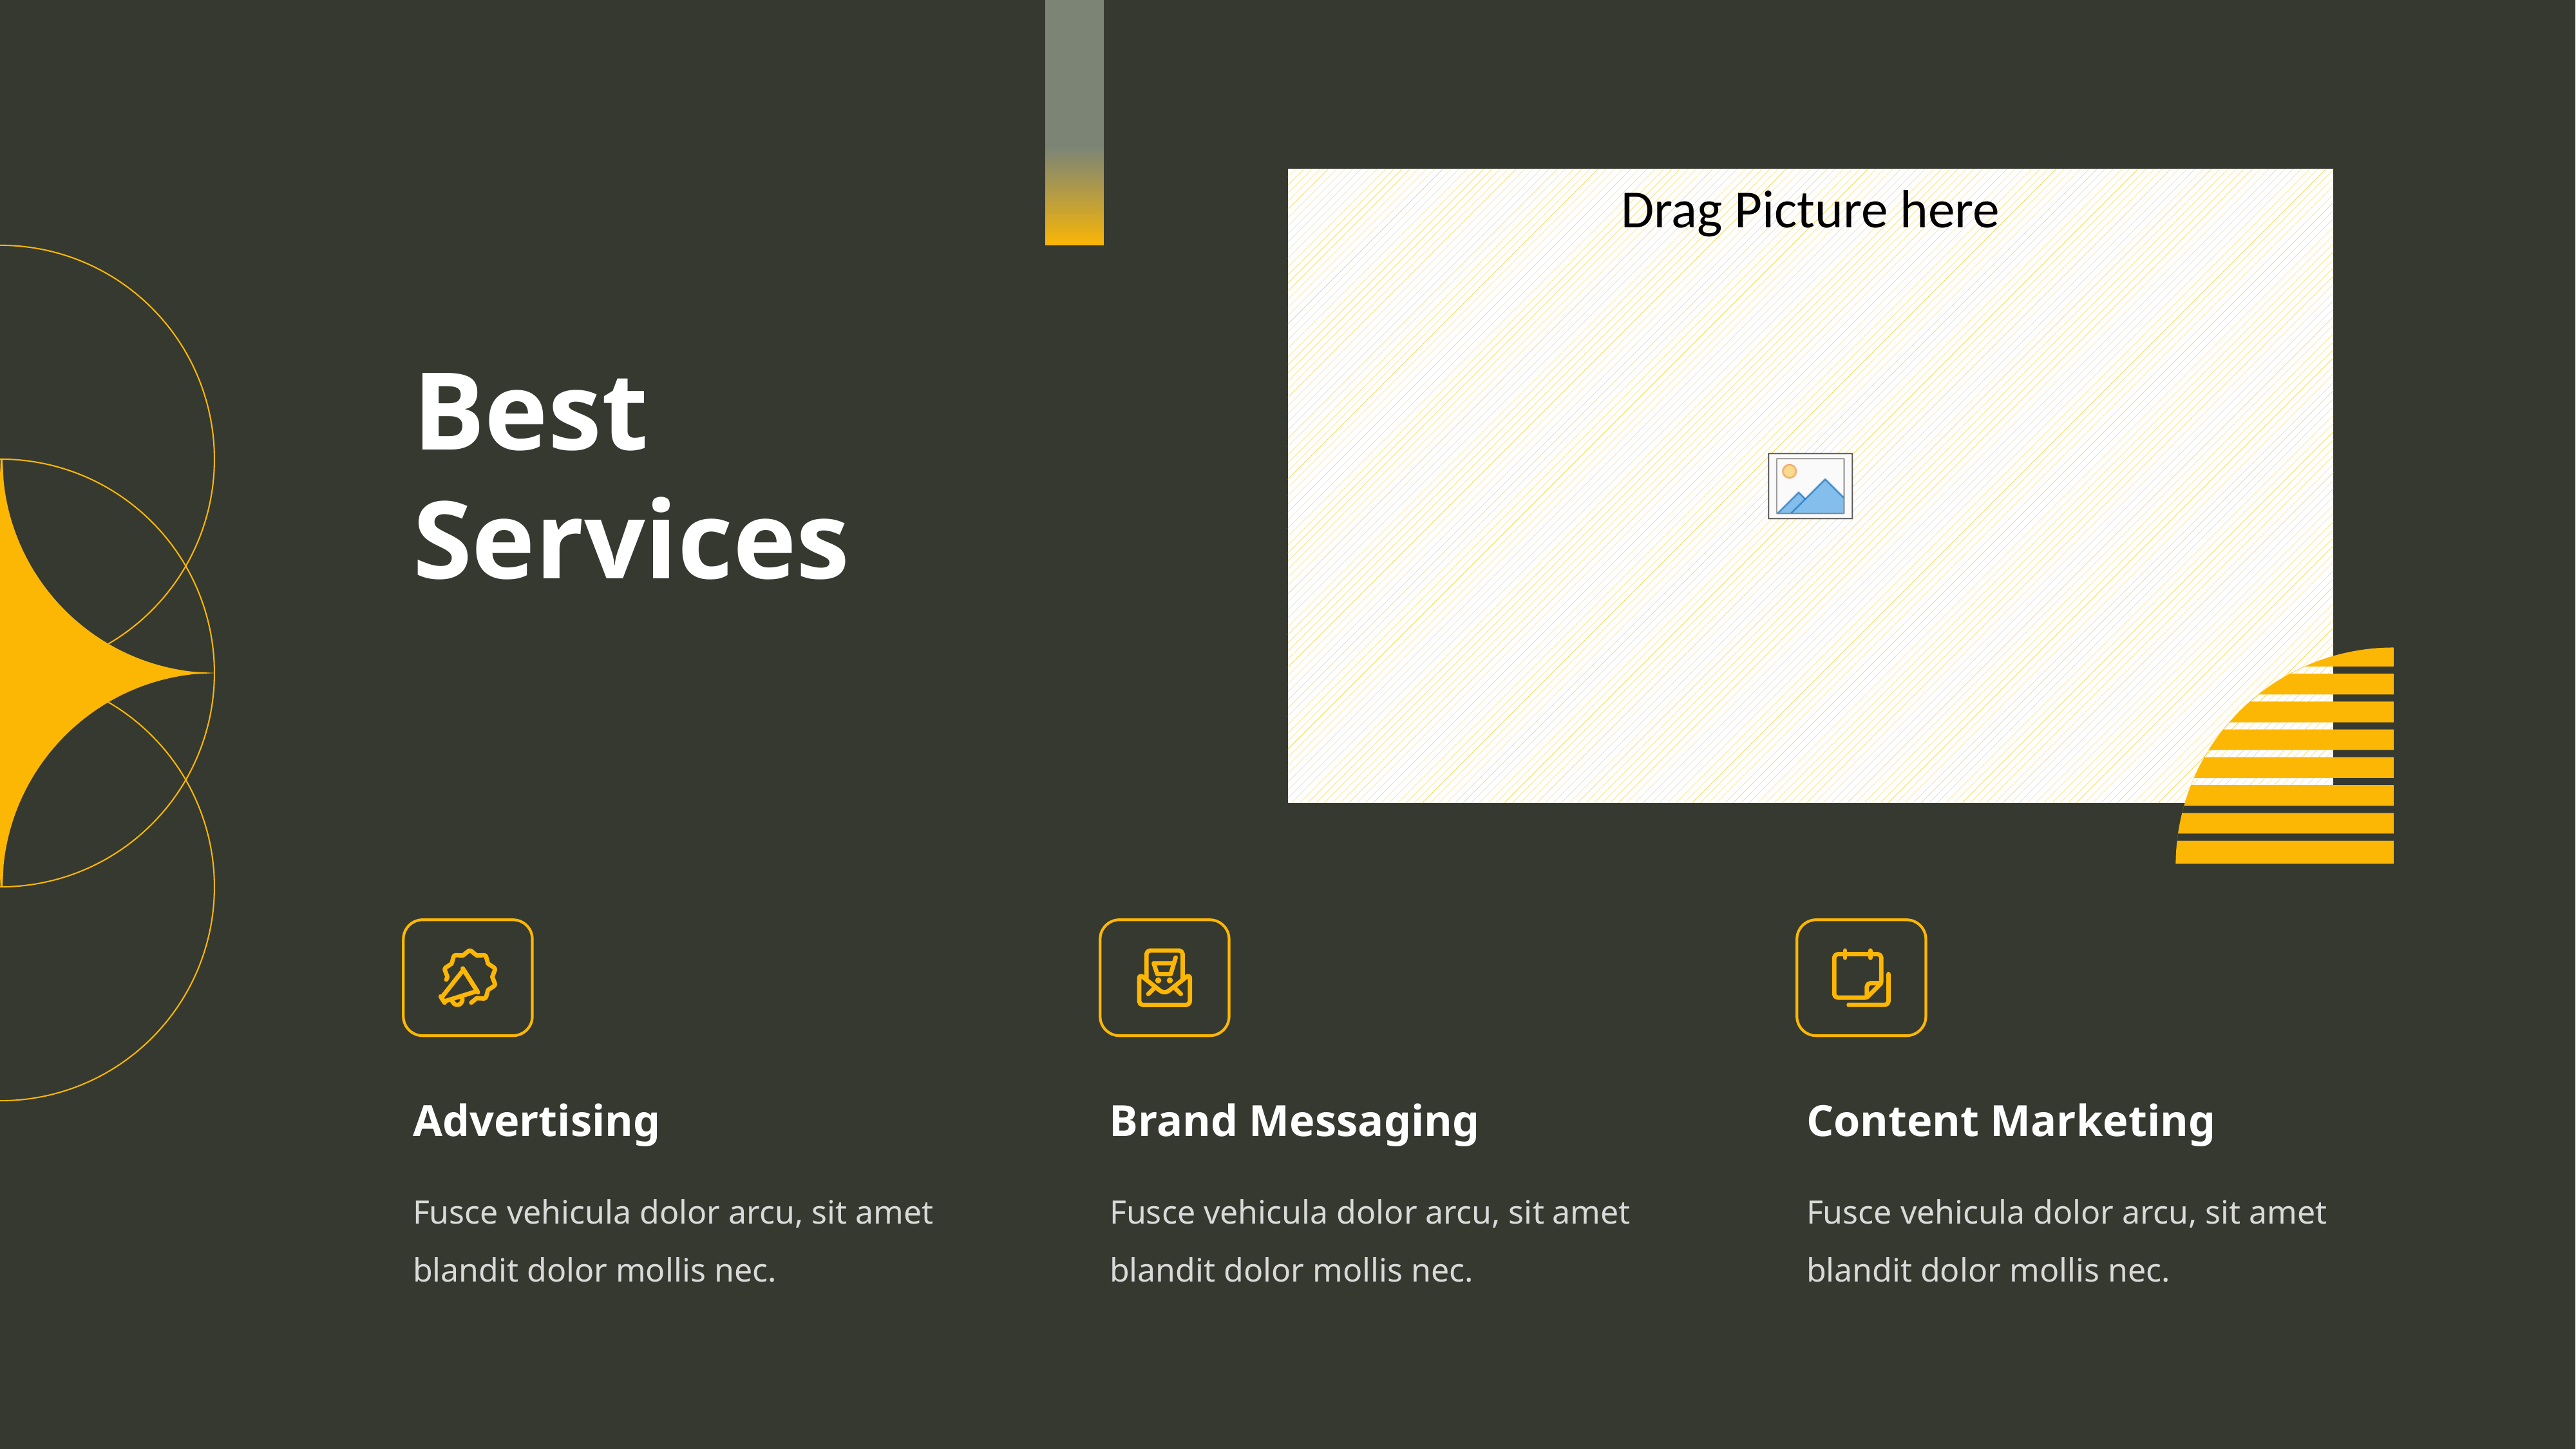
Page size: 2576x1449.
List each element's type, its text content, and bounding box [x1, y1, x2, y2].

text_box Fusce vehicula dolor arcu, sit amet blandit dolor mollis nec. [1100, 1167, 1678, 1293]
text_box Best Services [403, 337, 940, 605]
text_box Fusce vehicula dolor arcu, sit amet blandit dolor mollis nec. [1797, 1167, 2375, 1293]
text_box Advertising [403, 1088, 871, 1150]
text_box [1139, 950, 1190, 1005]
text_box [440, 950, 495, 1005]
text_box Fusce vehicula dolor arcu, sit amet blandit dolor mollis nec. [403, 1167, 981, 1293]
text_box Content Marketing [1797, 1088, 2264, 1150]
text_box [1834, 950, 1889, 1005]
text_box [2334, 674, 2394, 695]
text_box [2334, 647, 2394, 667]
text_box [2334, 729, 2394, 750]
text_box [402, 919, 533, 1037]
text_box [2334, 701, 2394, 723]
text_box [2175, 785, 2394, 864]
text_box [1099, 919, 1230, 1037]
text_box [1796, 919, 1927, 1037]
picture [1287, 169, 2334, 803]
text_box [1045, 0, 1104, 246]
text_box [2334, 757, 2394, 778]
text_box Brand Messaging [1100, 1088, 1567, 1150]
